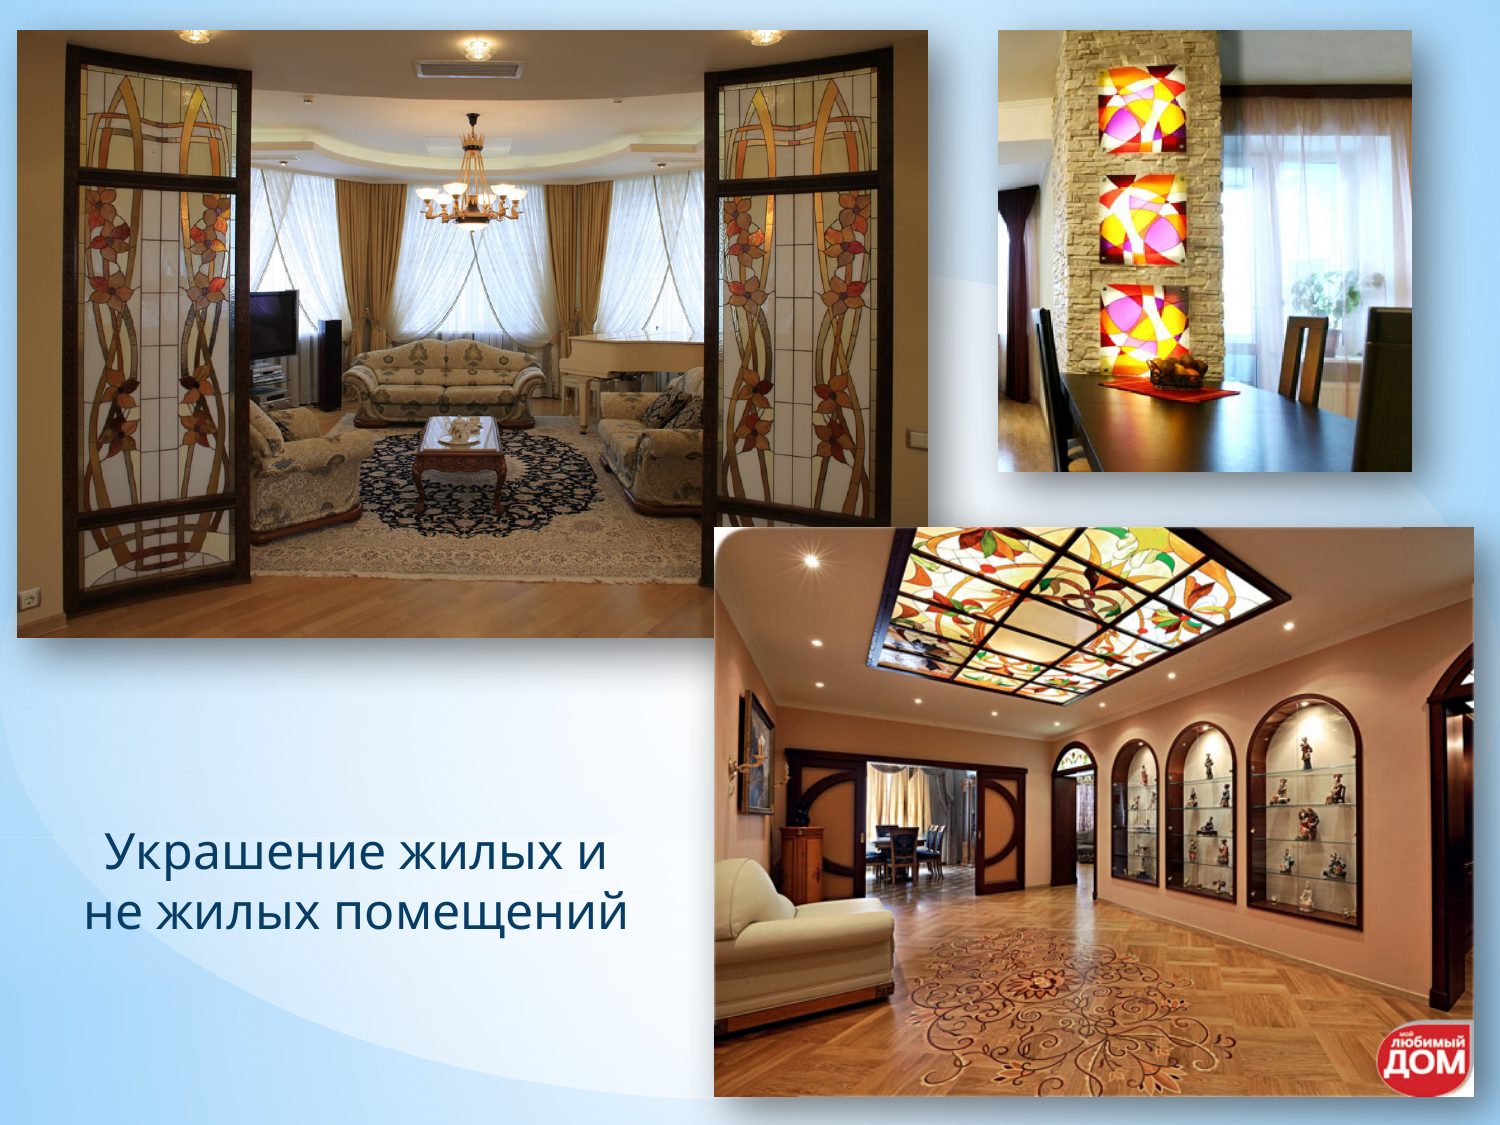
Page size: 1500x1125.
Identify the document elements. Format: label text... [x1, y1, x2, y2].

picture [997, 30, 1412, 472]
text_box Украшение жилых и не жилых помещений [67, 811, 647, 947]
picture [17, 30, 1475, 1097]
